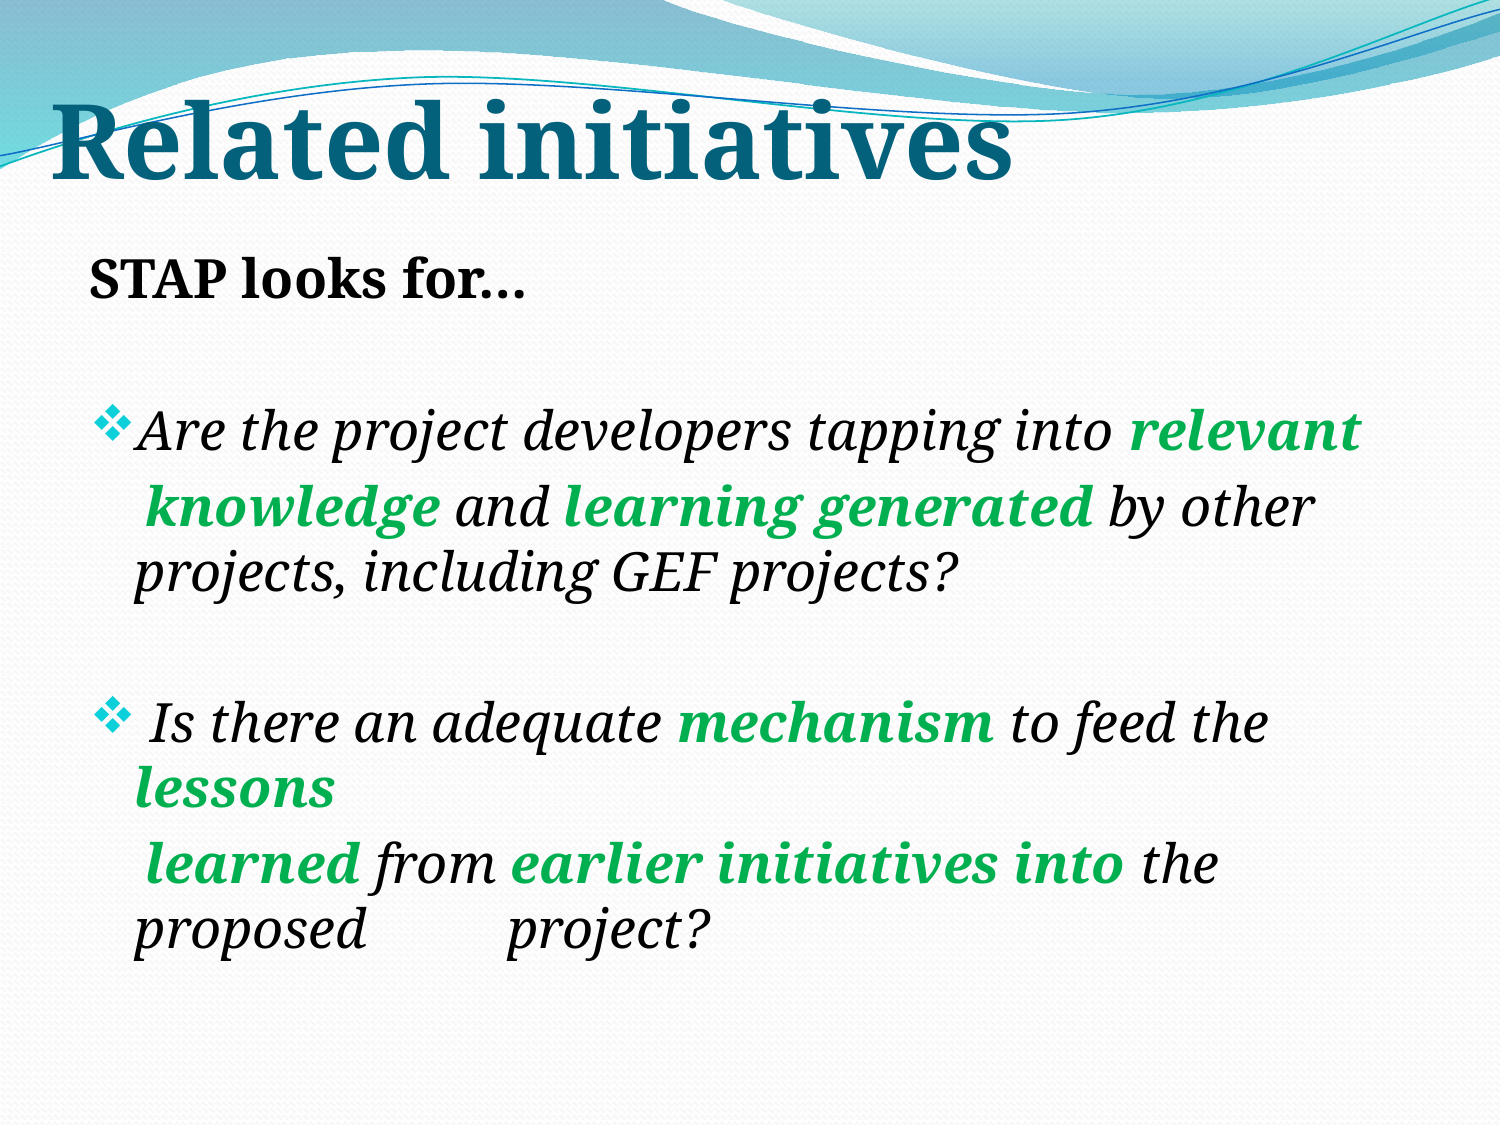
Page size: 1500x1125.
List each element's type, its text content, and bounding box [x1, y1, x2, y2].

list STAP looks for… Are the project developers tapping into relevant knowledge and learning generated by other projects, including GEF projects? Is there an adequate mechanism to feed the lessons learned from earlier initiatives into the proposed project? [75, 237, 1425, 1038]
title Related initiatives [50, 50, 1400, 200]
